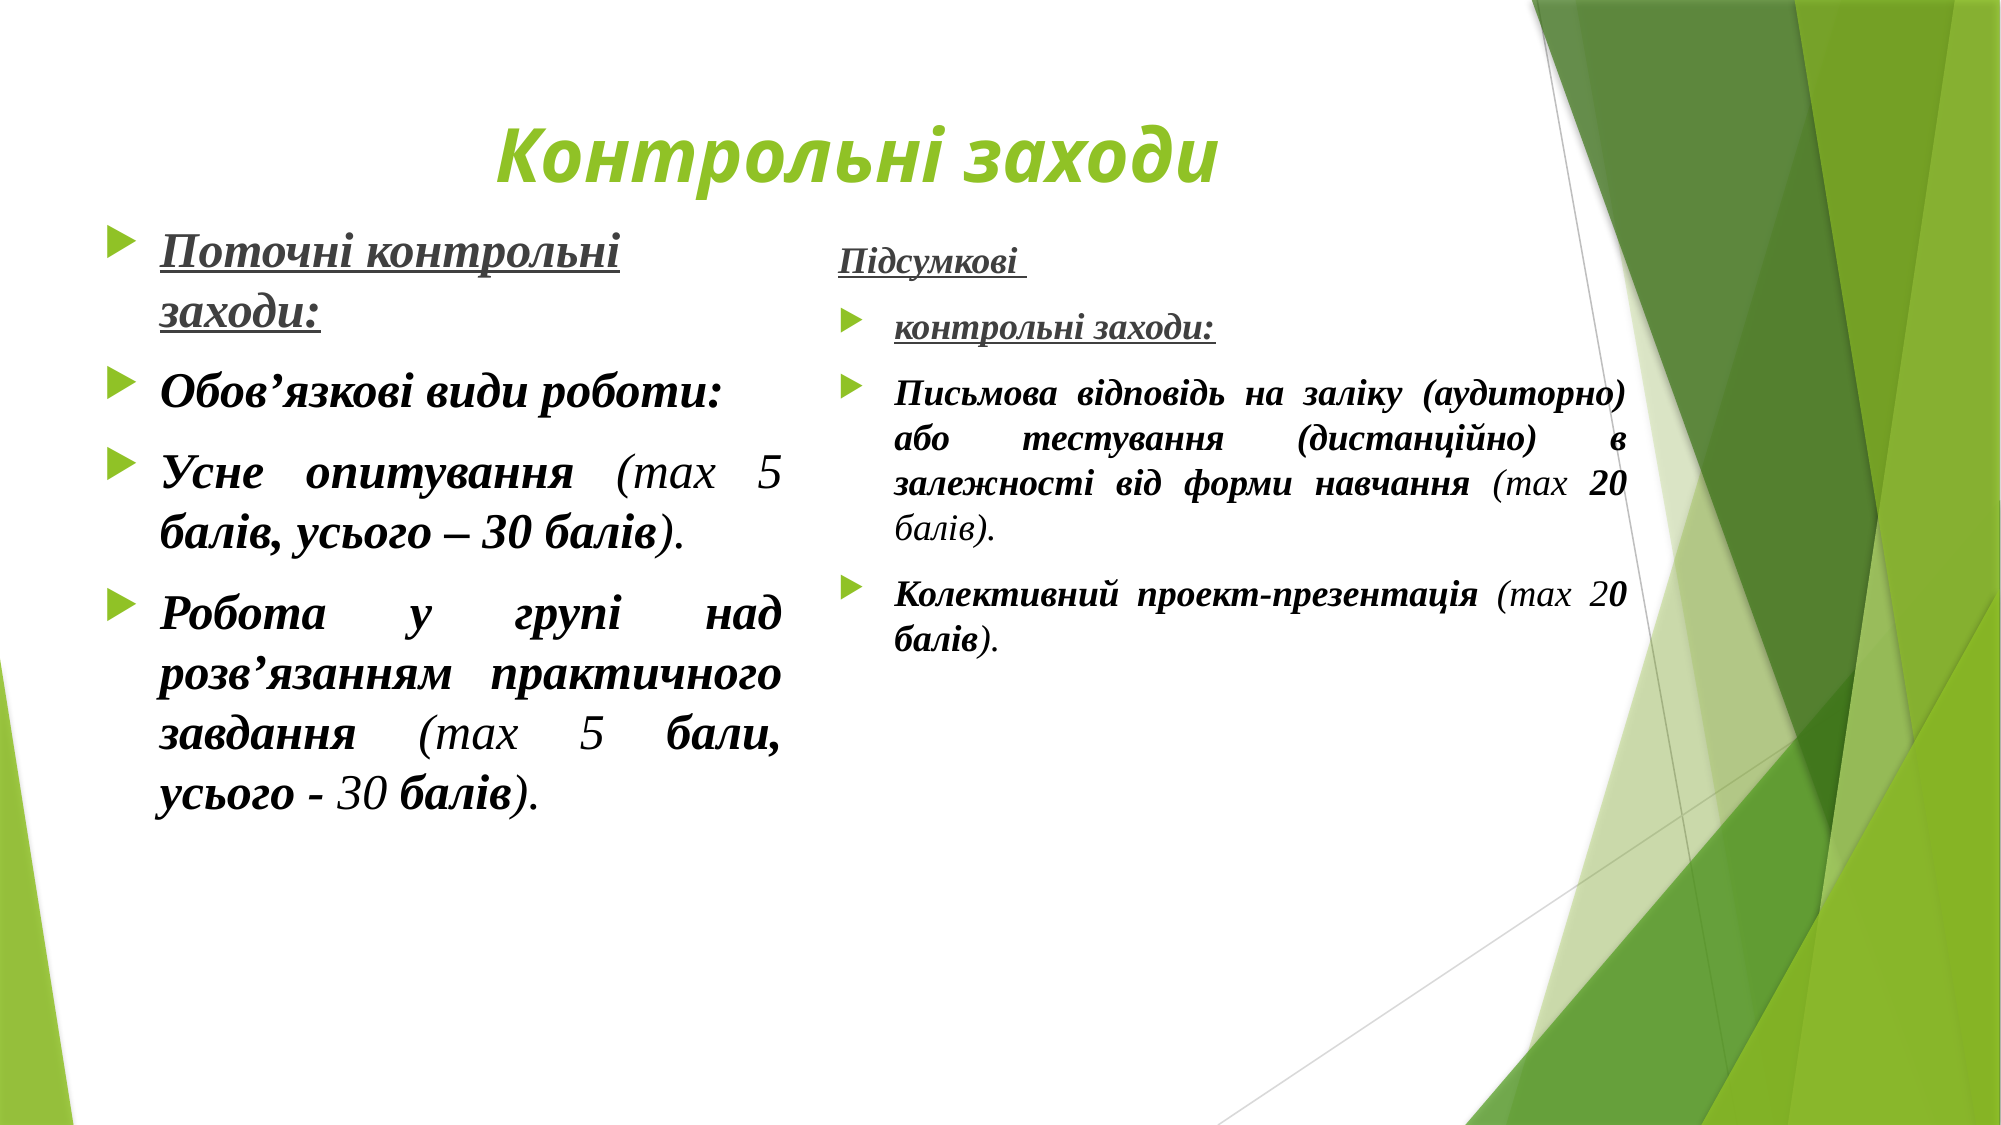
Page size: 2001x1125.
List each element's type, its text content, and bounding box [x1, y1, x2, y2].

list Поточні контрольні заходи: Обов’язкові види роботи: Усне опитування (max 5 балів, усього – 30 балів). Робота у групі над розв’язанням практичного завдання (max 5 бали, усього - 30 балів). [88, 209, 798, 991]
title Контрольні заходи [194, 99, 1522, 241]
list Підсумкові контрольні заходи: Письмова відповідь на заліку (аудиторно) або тестування (дистанційно) в залежності від форми навчання (max 20 балів). Колективний проект-презентація (max 20 балів). [823, 228, 1643, 1125]
